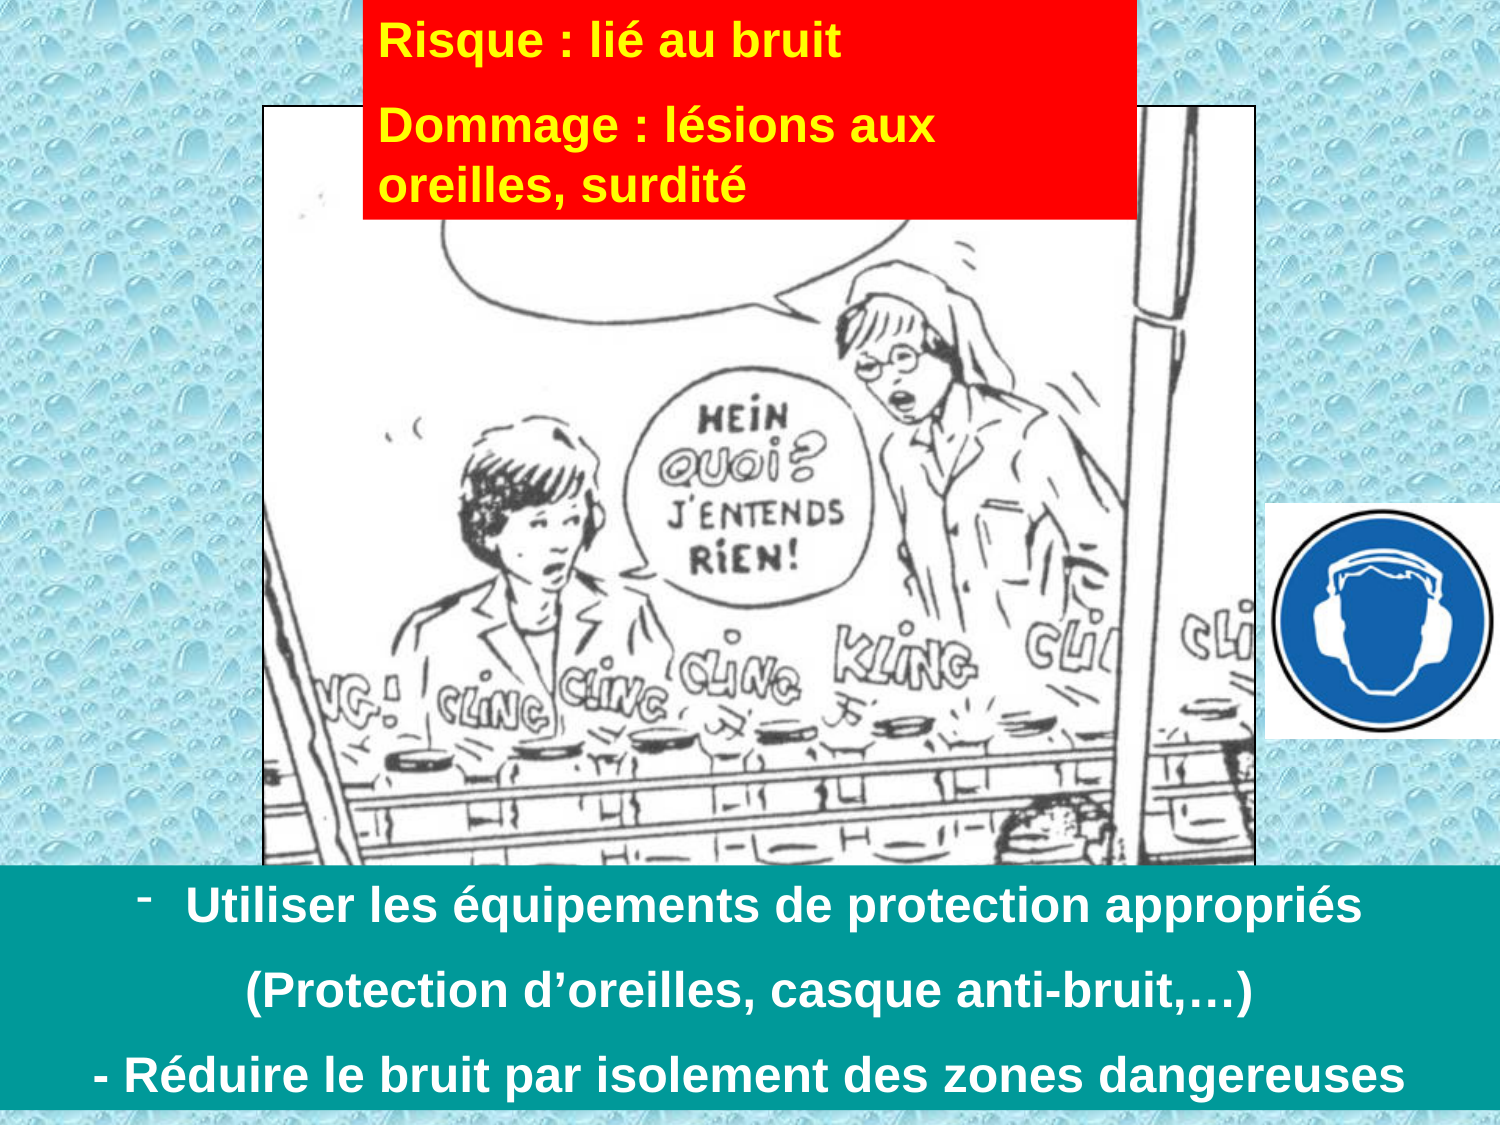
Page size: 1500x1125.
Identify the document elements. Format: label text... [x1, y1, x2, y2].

picture [1137, 0, 1500, 865]
picture [0, 0, 362, 865]
text_box Utiliser les équipements de protection appropriés (Protection d’oreilles, casque anti-bruit,…) - Réduire le bruit par isolement des zones dangereuses [0, 865, 1500, 1111]
picture [263, 107, 1254, 1021]
picture [0, 1111, 1500, 1125]
text_box Risque : lié au bruit Dommage : lésions aux oreilles, surdité [362, 0, 1137, 105]
